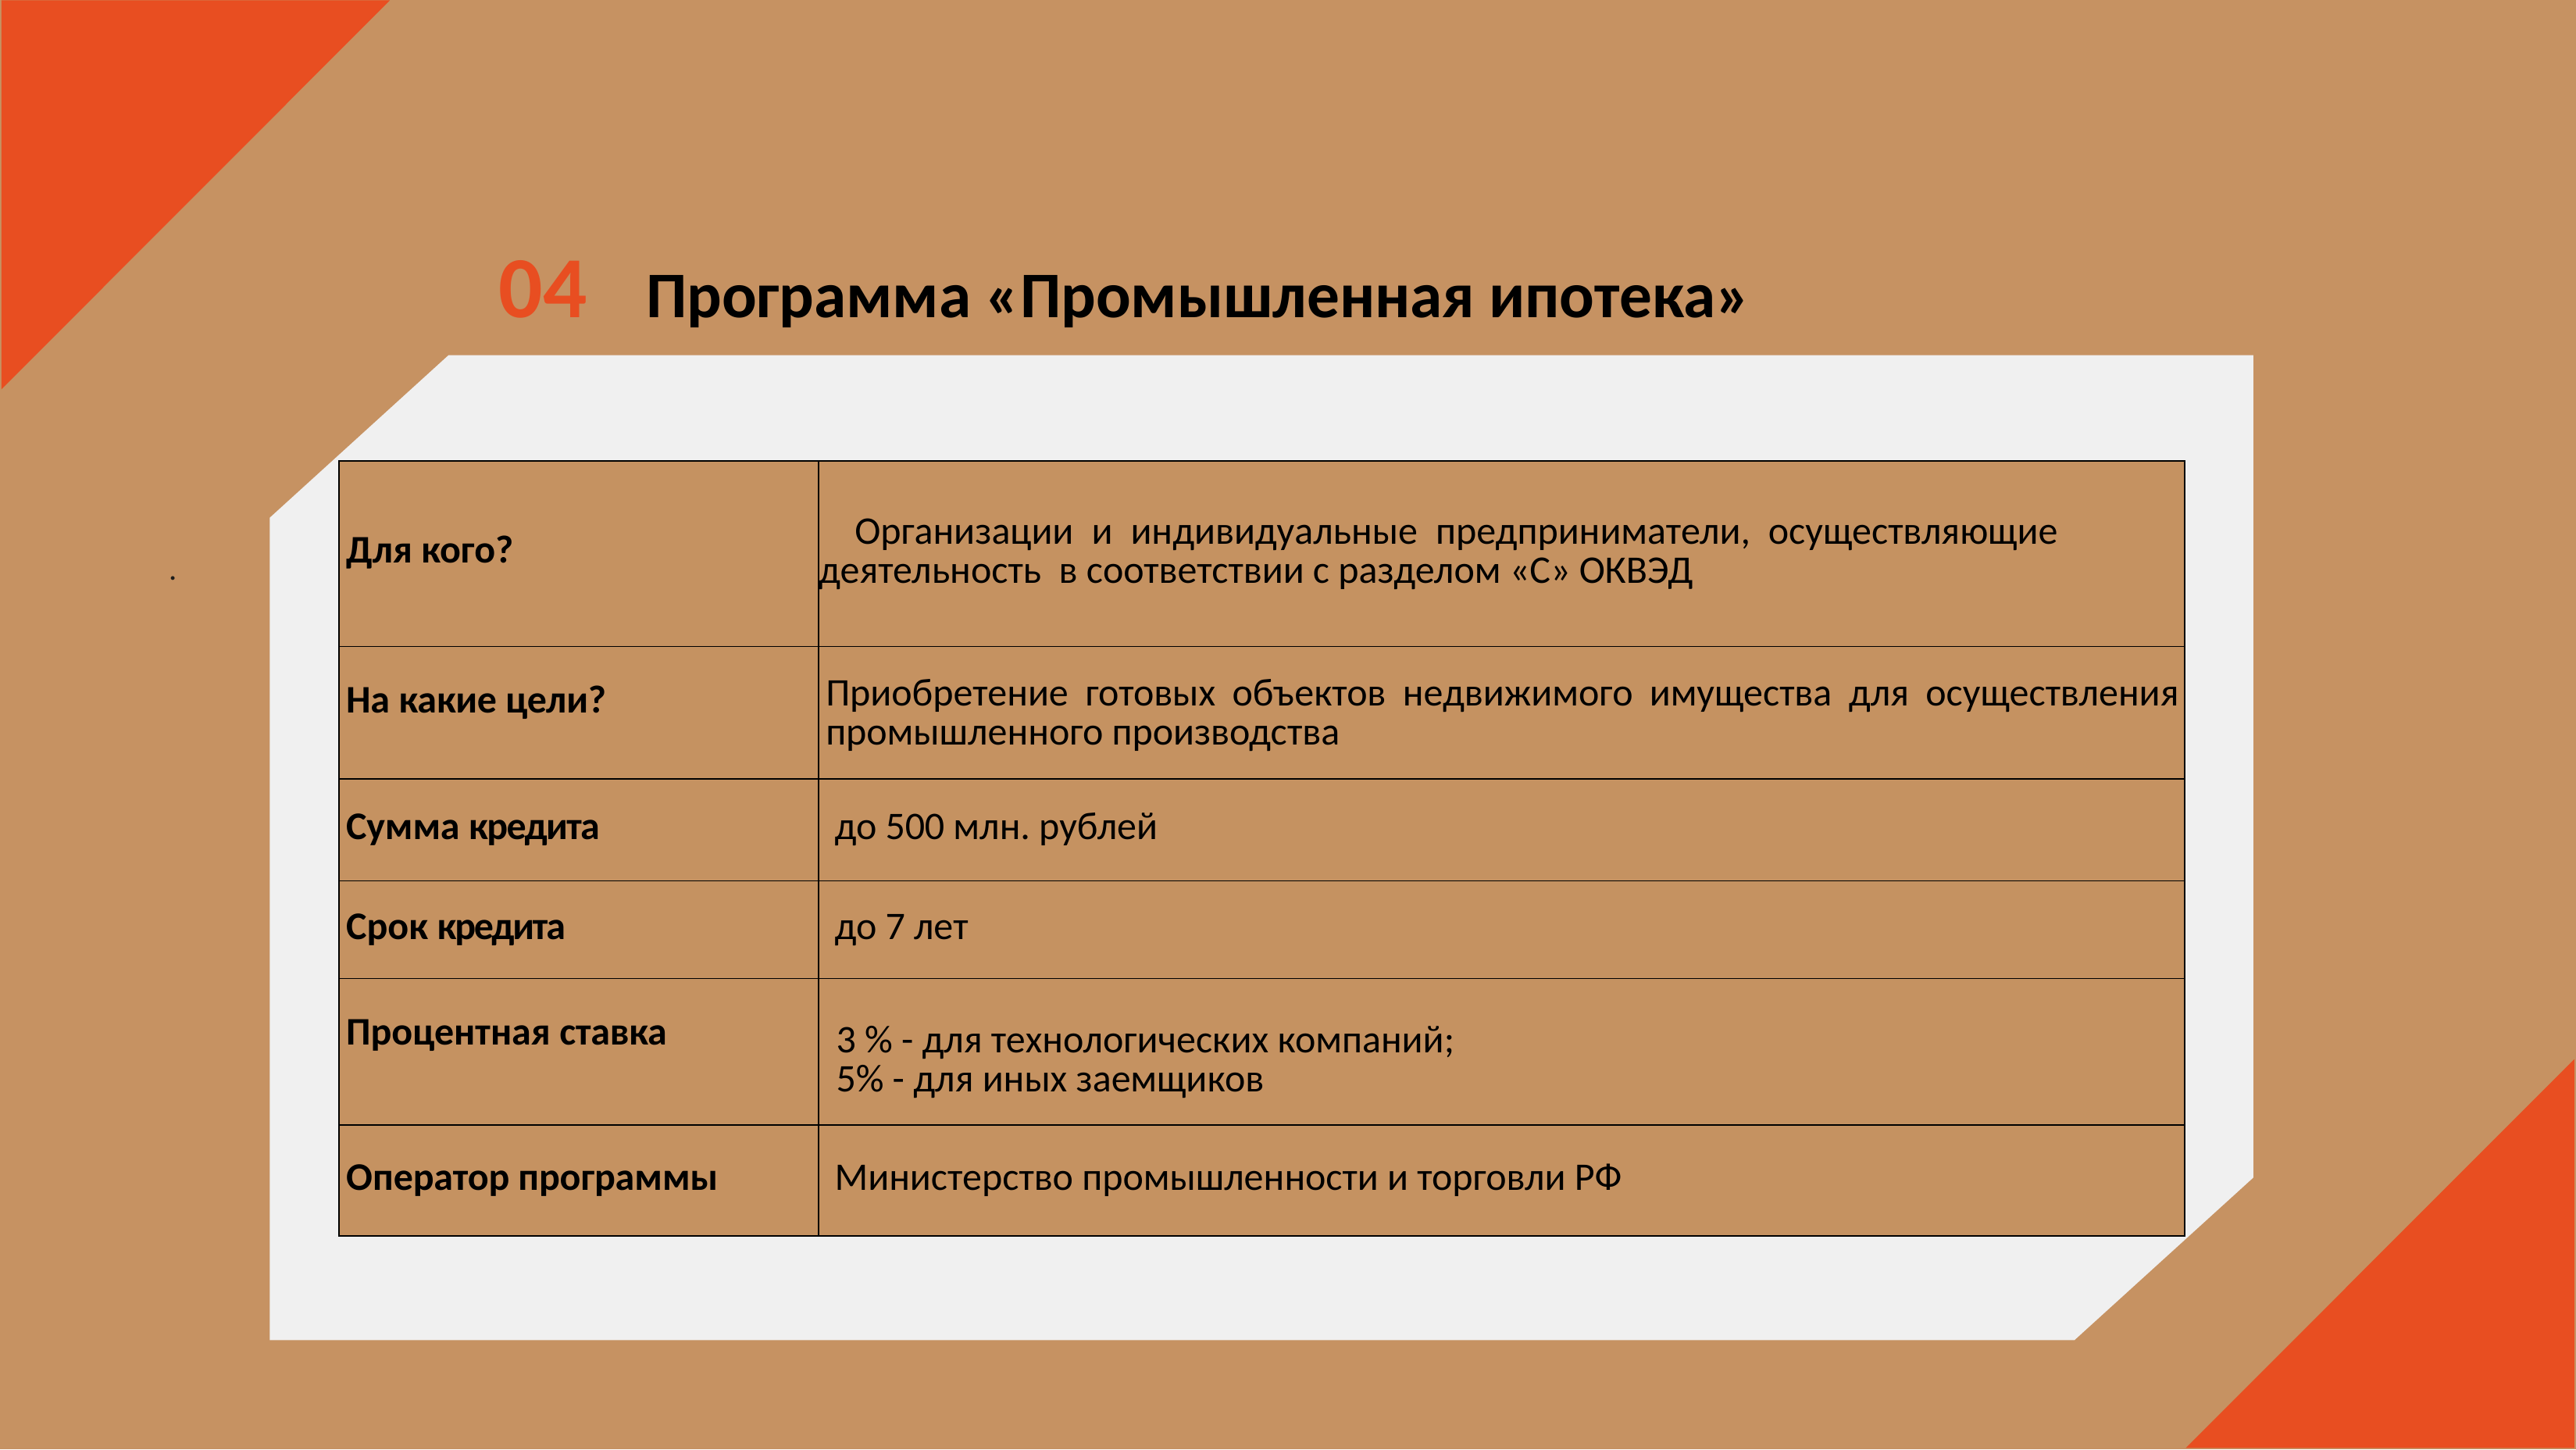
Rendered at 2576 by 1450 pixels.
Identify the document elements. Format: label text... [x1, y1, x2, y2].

text_box [269, 355, 2253, 1341]
table_cell Процентная ставка [340, 979, 818, 1124]
text_box [2185, 1059, 2574, 1448]
table_cell до 7 лет [819, 881, 2184, 978]
table_cell 3 % - для технологических компаний; 5% - для иных заемщиков [819, 979, 2184, 1124]
text_box . [166, 546, 179, 587]
table_cell Оператор программы [340, 1126, 818, 1235]
table_cell до 500 млн. рублей [819, 780, 2184, 880]
table_cell Министерство промышленности и торговли РФ [819, 1126, 2184, 1235]
table_cell Приобретение готовых объектов недвижимого имущества для осуществления промышленного производства [819, 647, 2184, 778]
table_cell Срок кредита [340, 881, 818, 978]
table_header Для кого? [340, 462, 818, 646]
table_cell На какие цели? [340, 647, 818, 778]
table_header Организации и индивидуальные предприниматели, осуществляющие деятельность в соответствии с разделом «С» ОКВЭД [819, 462, 2184, 646]
table_cell Сумма кредита [340, 780, 818, 880]
text_box [1, 0, 391, 390]
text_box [458, 228, 2411, 337]
